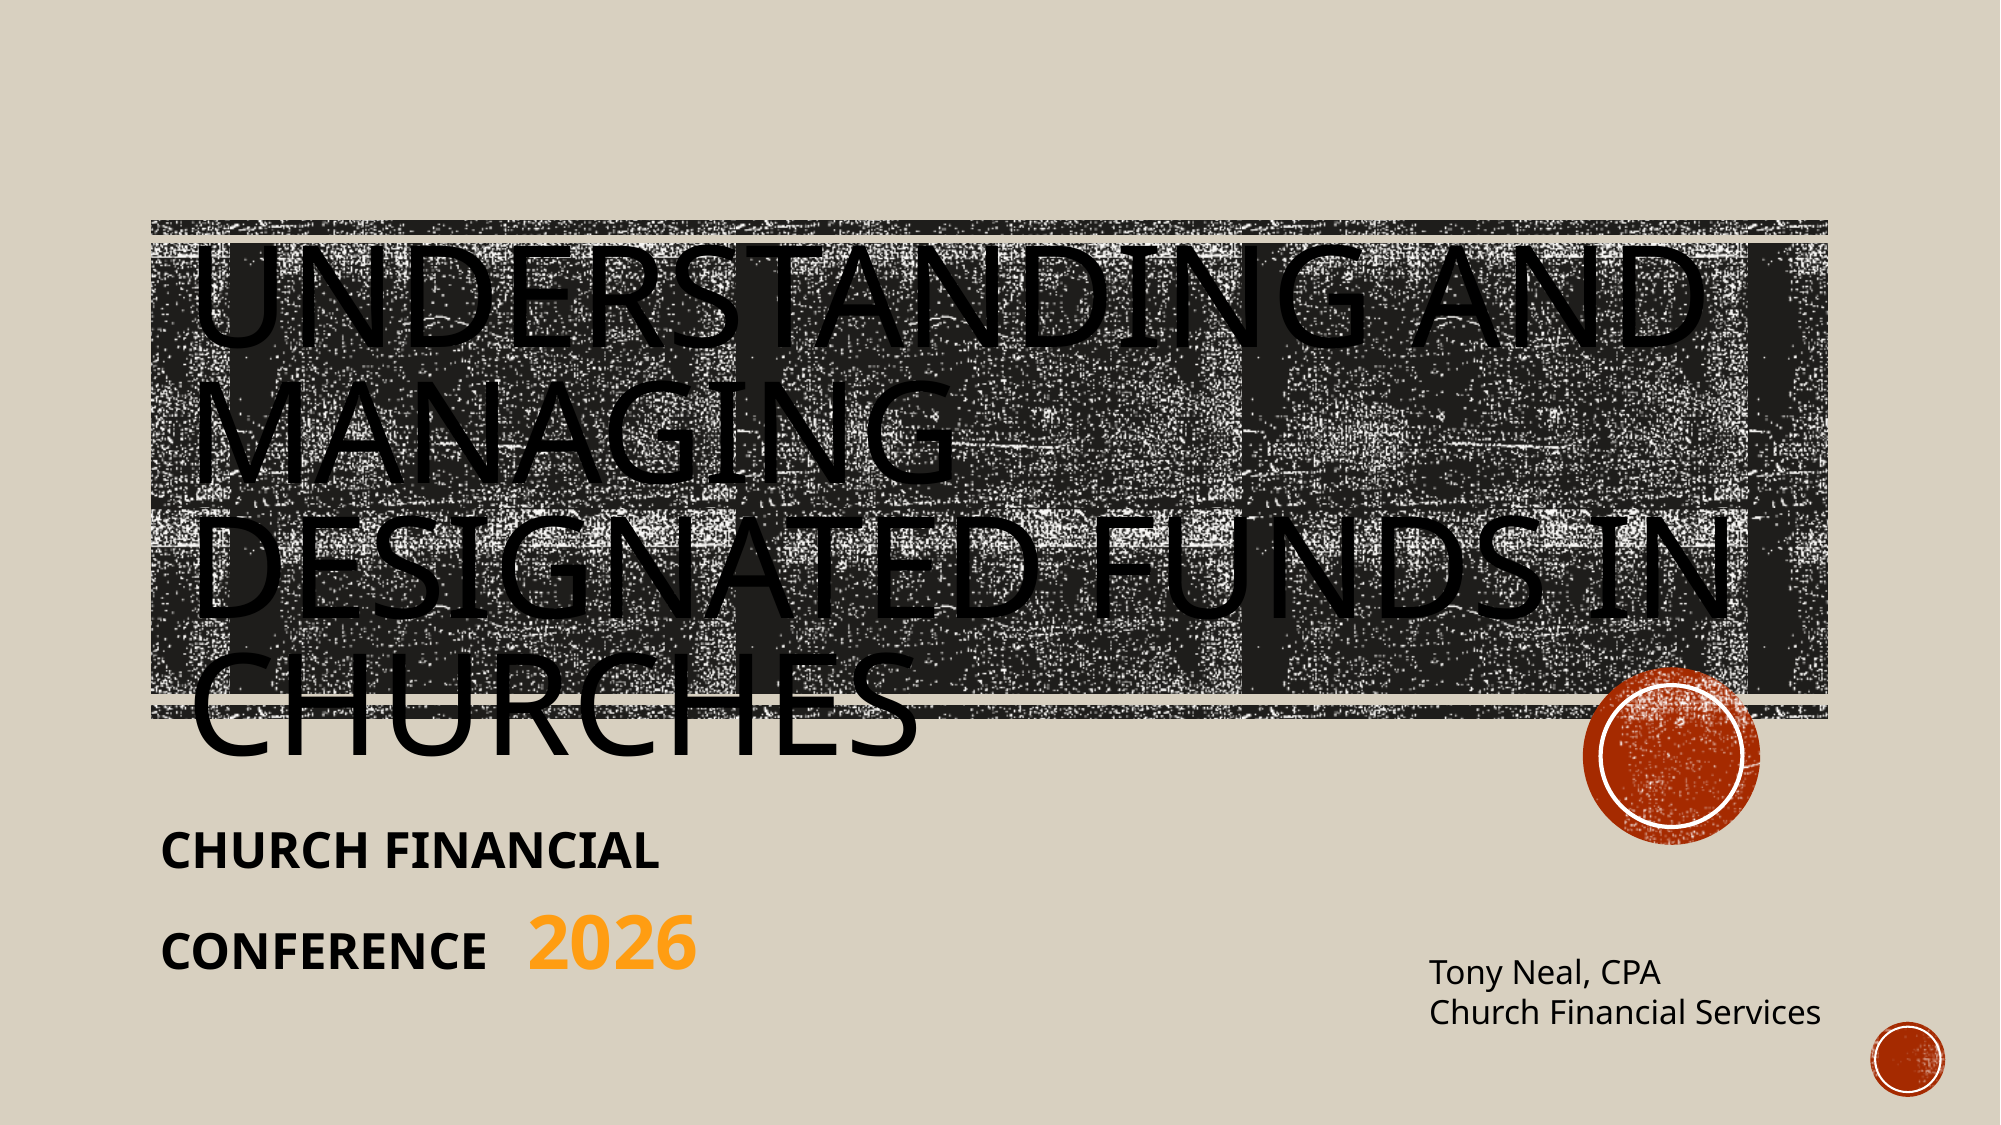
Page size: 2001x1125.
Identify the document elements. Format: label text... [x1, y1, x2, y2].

text_box Tony Neal, CPA Church Financial Services [1414, 943, 1856, 1039]
subtitle CHURCH FINANCIAL CONFERENCE 2026 [144, 818, 1440, 994]
title Understanding and managing Designated Funds in churches [170, 261, 1815, 760]
